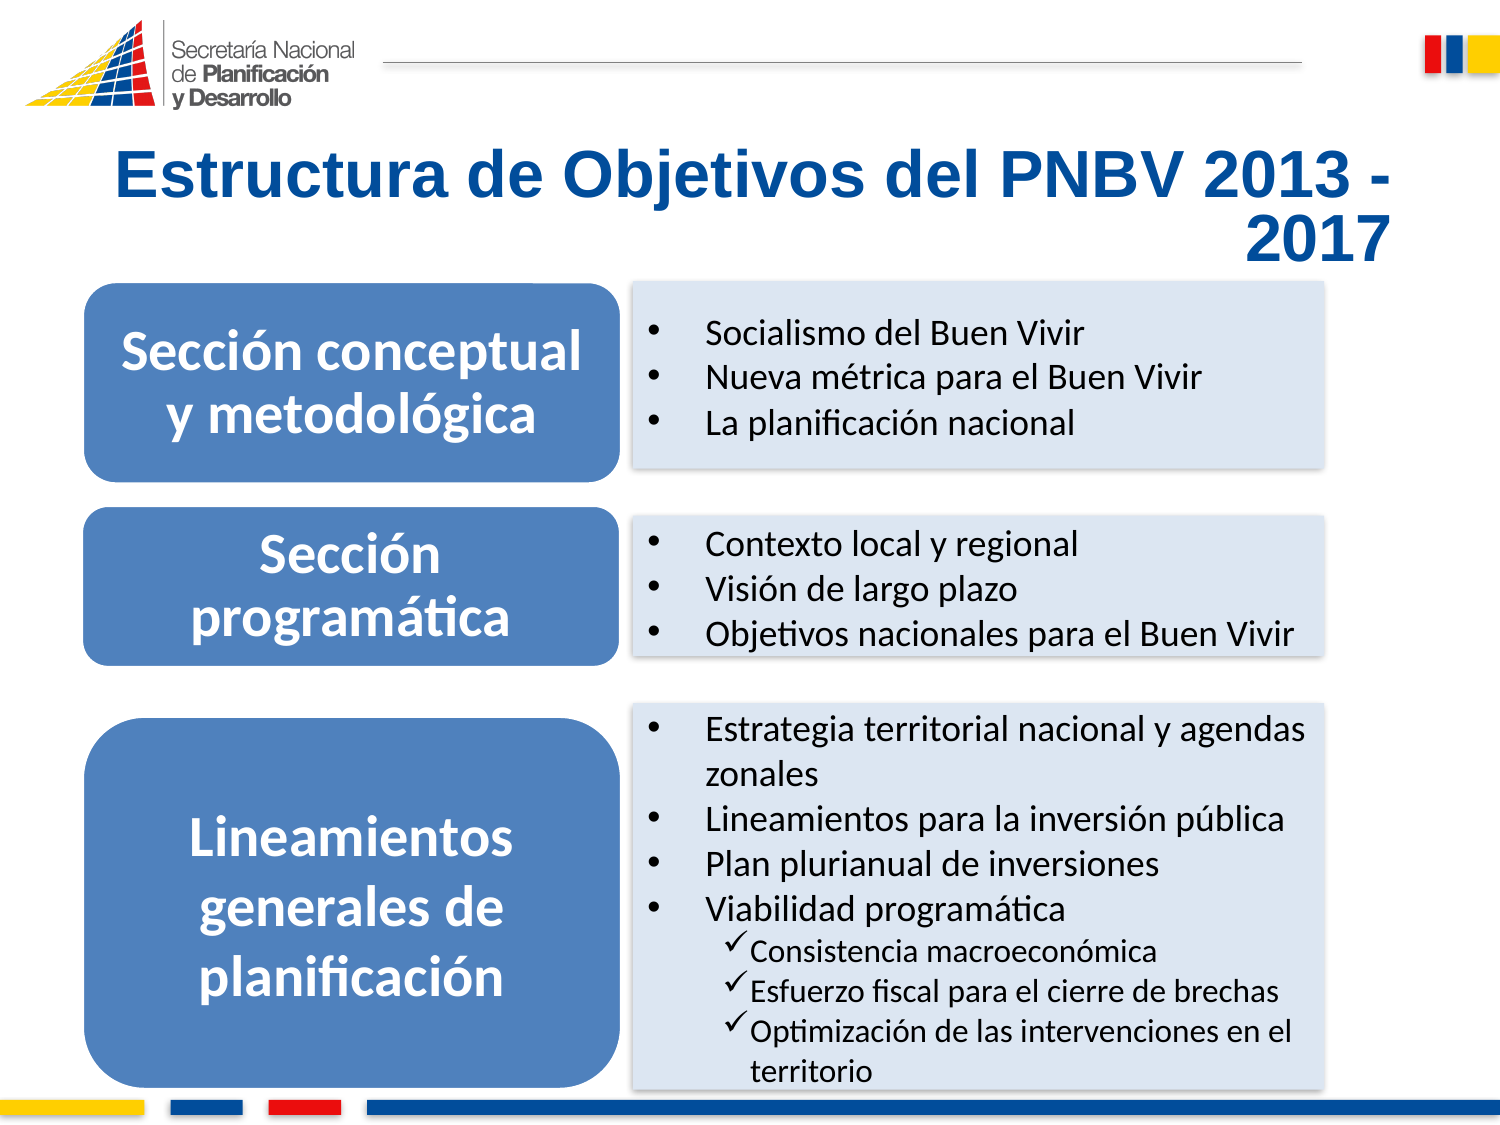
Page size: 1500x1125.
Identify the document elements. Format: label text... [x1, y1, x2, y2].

title Estructura de Objetivos del PNBV 2013 - 2017 [57, 156, 1409, 265]
text_box Socialismo del Buen Vivir Nueva métrica para el Buen Vivir La planificación nacional [632, 280, 1325, 469]
picture [25, 20, 354, 110]
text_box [80, 504, 622, 669]
text_box Estrategia territorial nacional y agendas zonales Lineamientos para la inversión pública Plan plurianual de inversiones Viabilidad programática Consistencia macroeconómica Esfuerzo fiscal para el cierre de brechas Optimización de las intervenciones en el territorio [632, 702, 1325, 1090]
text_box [81, 715, 623, 1091]
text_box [81, 280, 623, 485]
text_box Contexto local y regional Visión de largo plazo Objetivos nacionales para el Buen Vivir [632, 515, 1325, 657]
